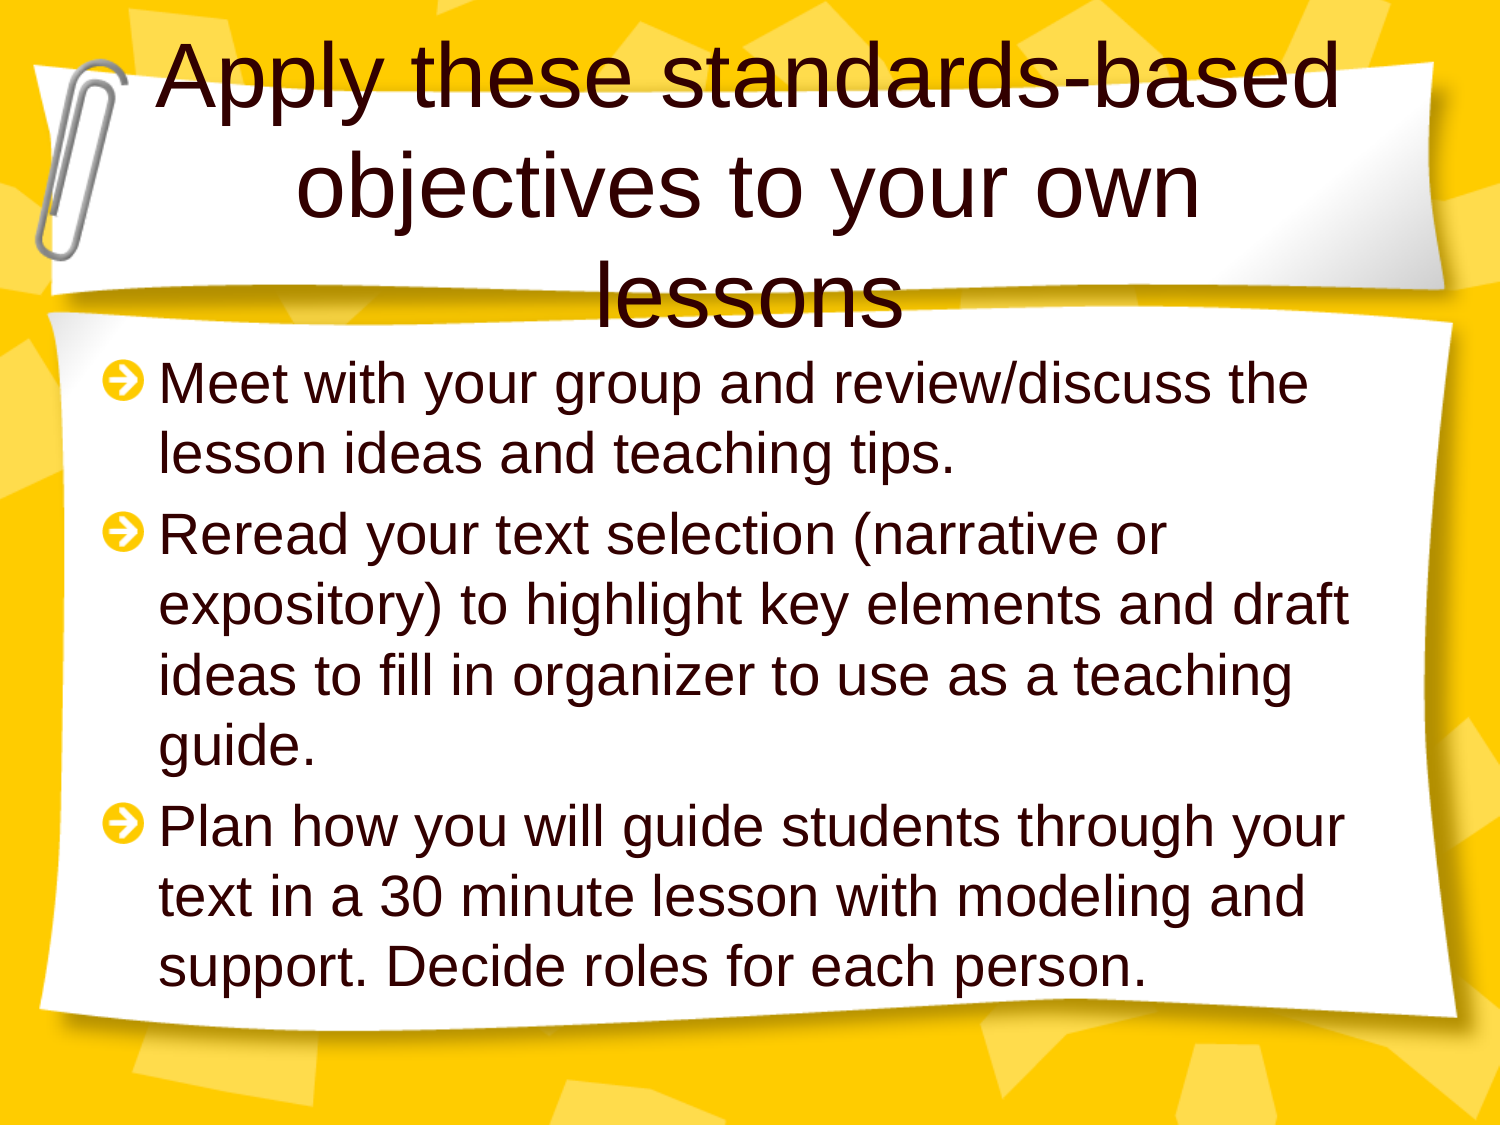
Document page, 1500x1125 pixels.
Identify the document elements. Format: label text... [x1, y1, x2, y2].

picture [0, 0, 1500, 1125]
title Apply these standards-based objectives to your own lessons [112, 87, 1388, 276]
list Meet with your group and review/discuss the lesson ideas and teaching tips. Reread your text selection (narrative or expository) to highlight key elements and draft ideas to fill in organizer to use as a teaching guide. Plan how you will guide students through your text in a 30 minute lesson with modeling and support. Decide roles for each person. [87, 337, 1426, 1013]
